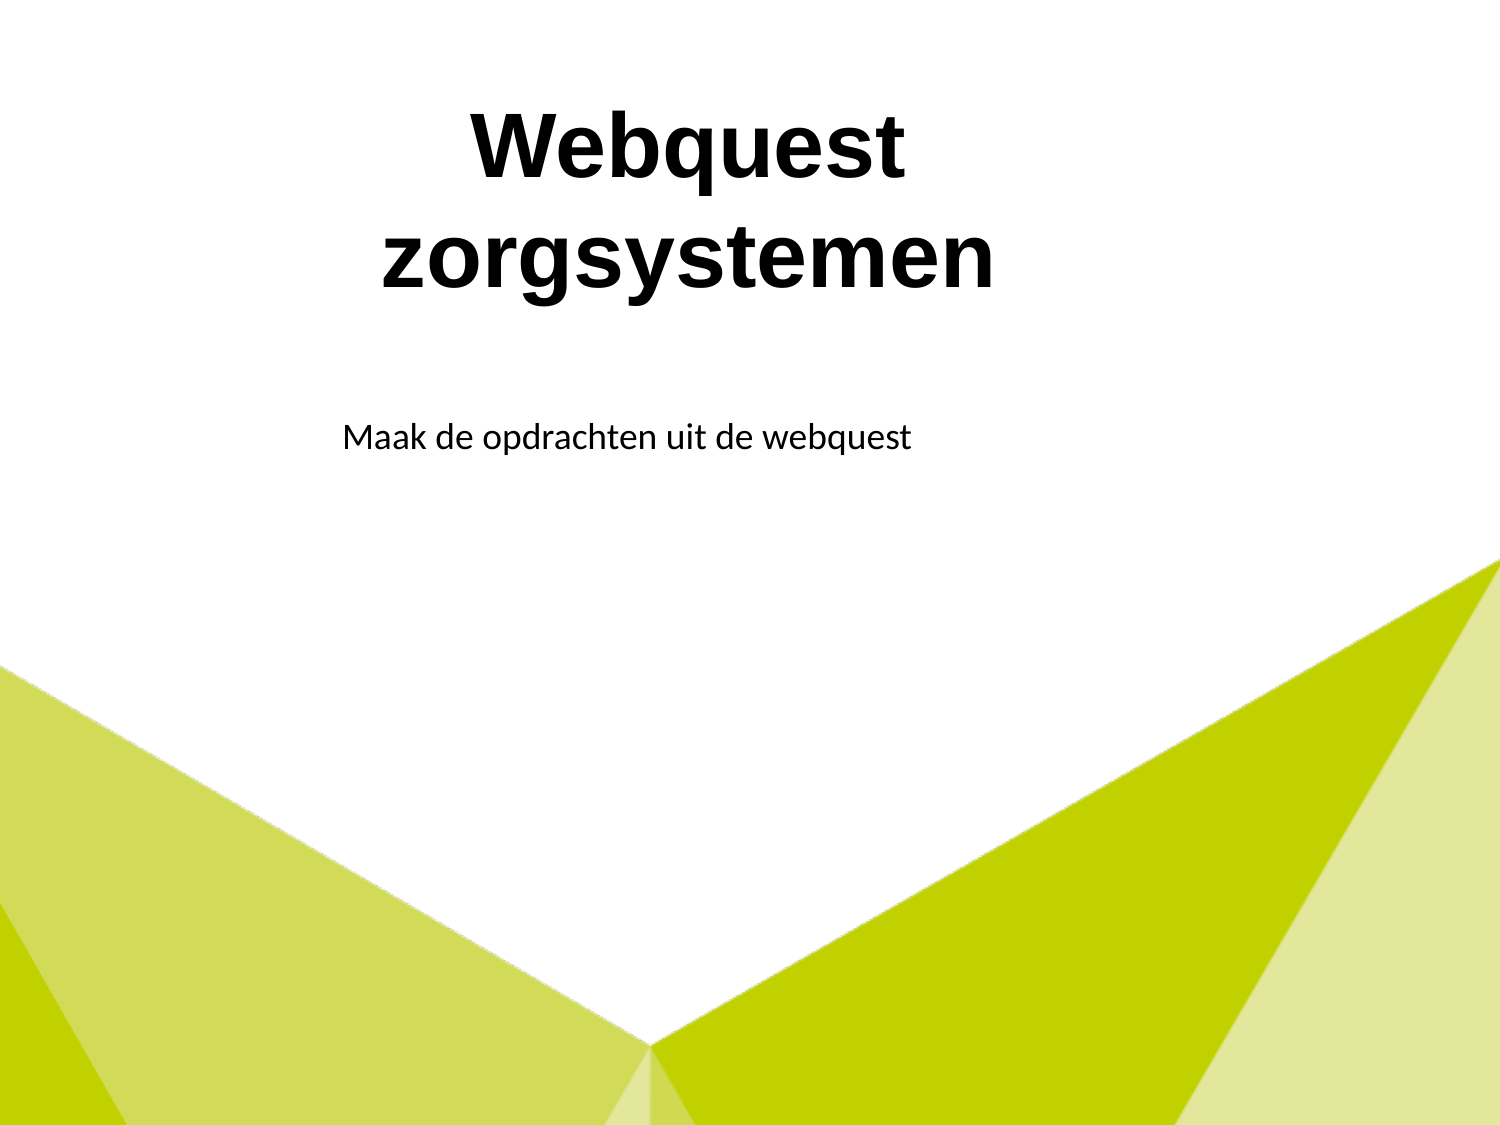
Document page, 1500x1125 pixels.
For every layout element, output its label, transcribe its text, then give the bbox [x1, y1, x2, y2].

text_box Maak de opdrachten uit de webquest [327, 404, 1127, 464]
text_box [73, 270, 1462, 377]
picture [0, 485, 1500, 1125]
text_box Webquest zorgsystemen [202, 78, 1175, 270]
